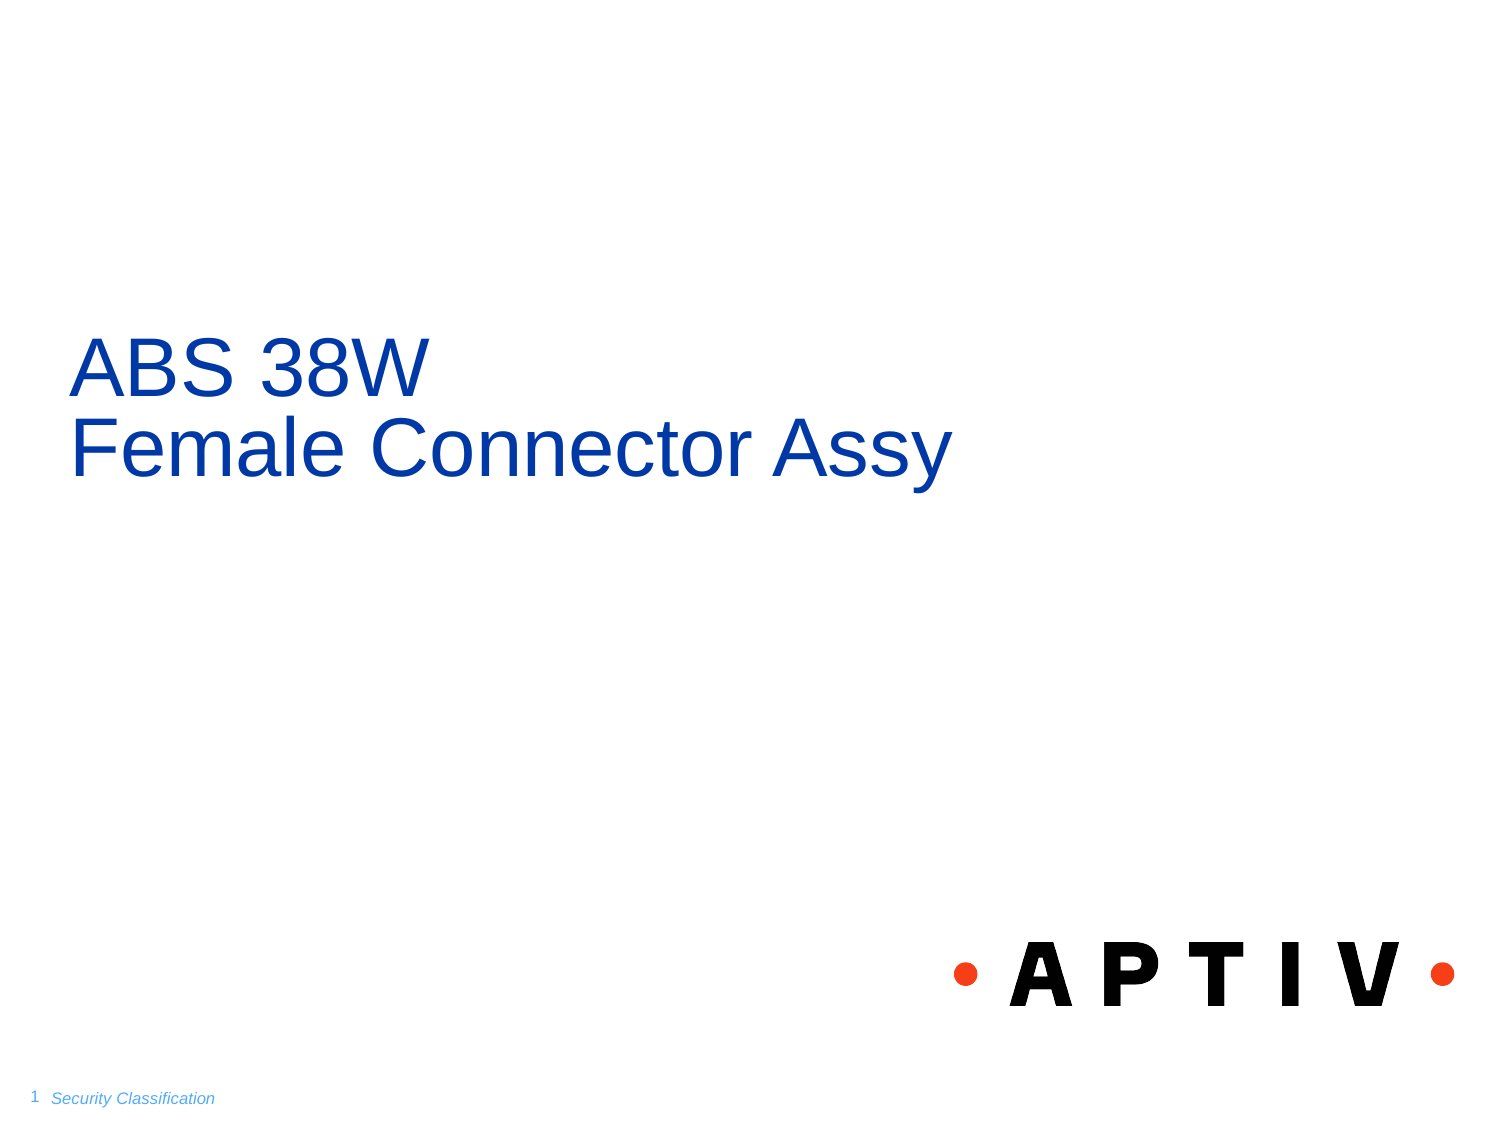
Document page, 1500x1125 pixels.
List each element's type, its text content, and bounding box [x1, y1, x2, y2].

picture [922, 910, 1486, 1038]
slide_number 1 [0, 1065, 55, 1125]
title ABS 38W Female Connector Assy [54, 258, 1070, 500]
